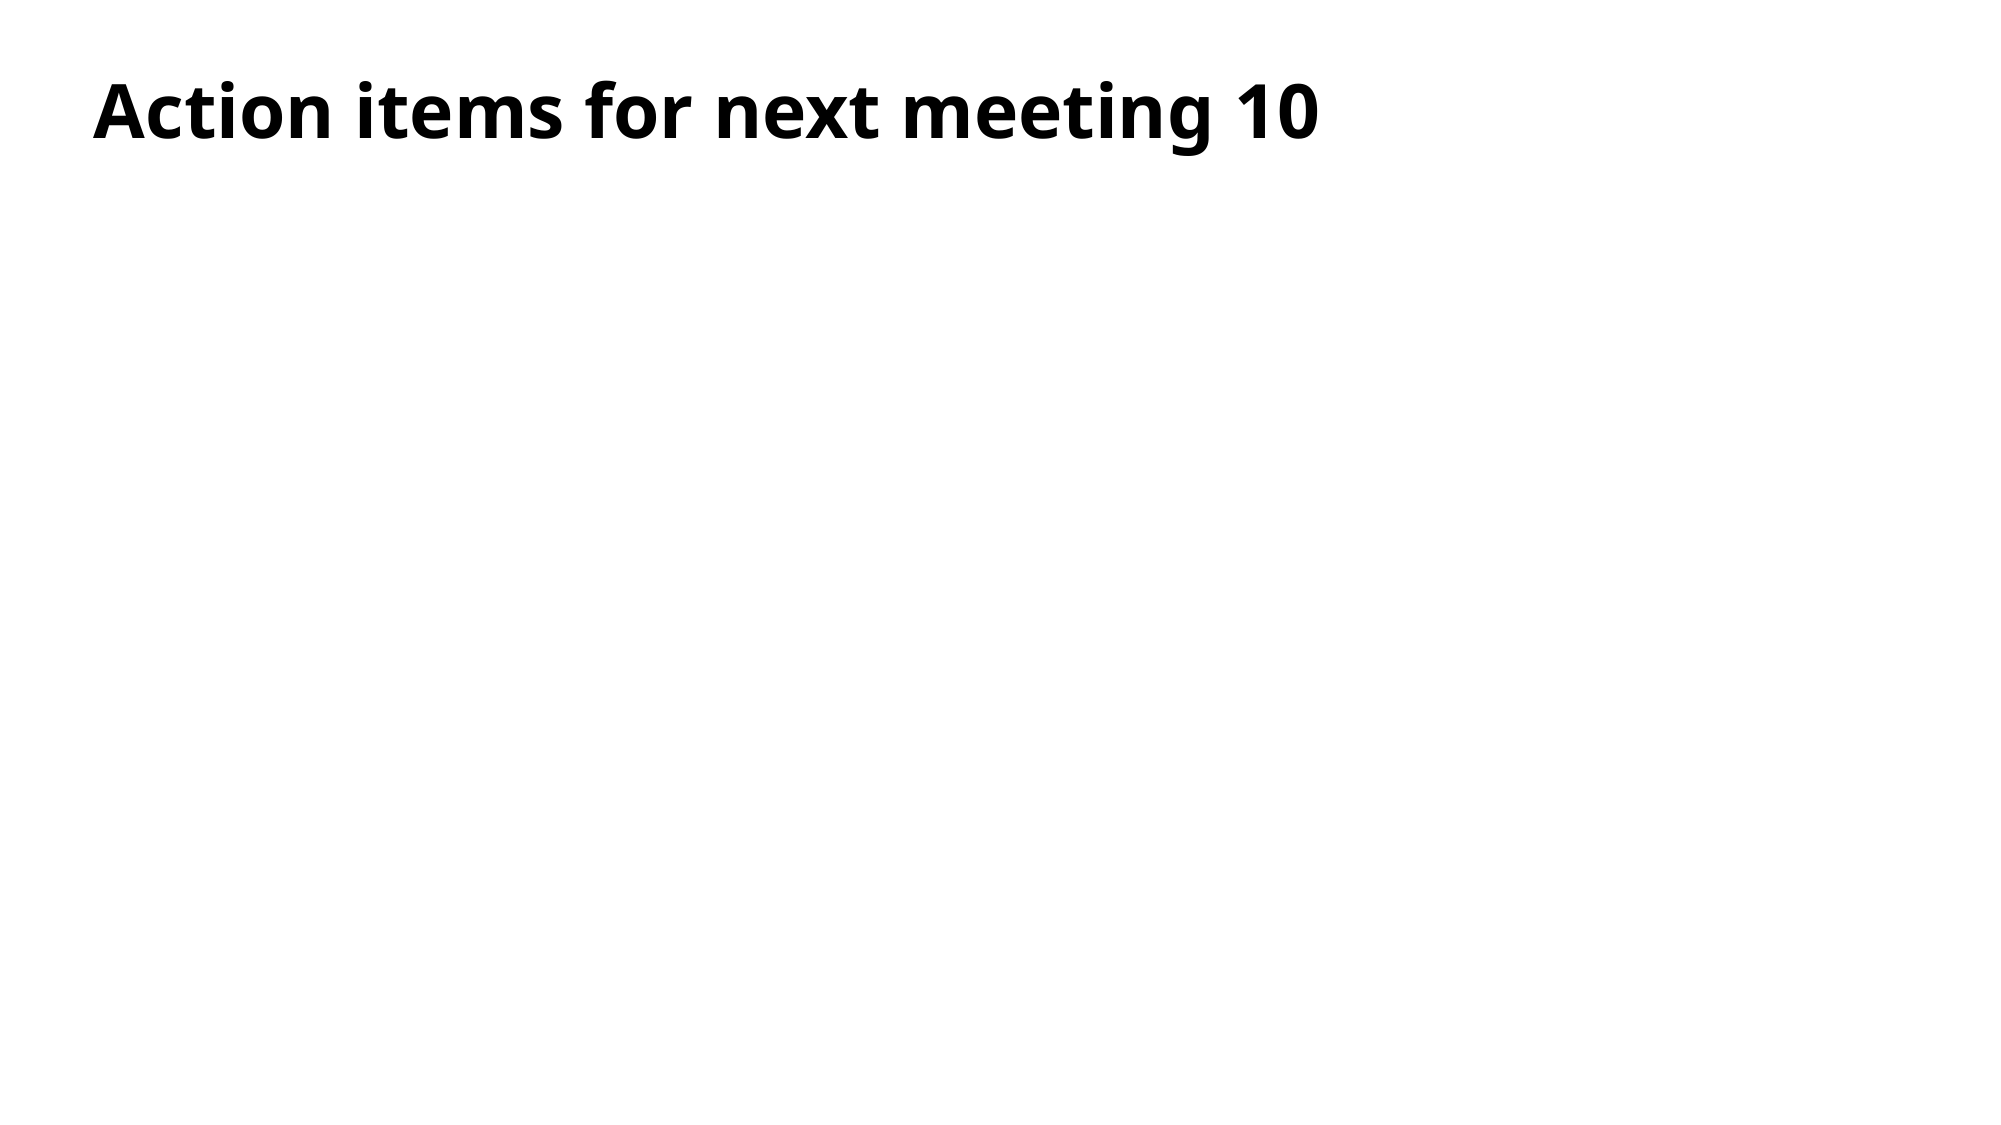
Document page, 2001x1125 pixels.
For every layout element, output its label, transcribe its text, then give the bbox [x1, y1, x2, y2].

title Action items for next meeting 10 [78, 41, 1879, 188]
